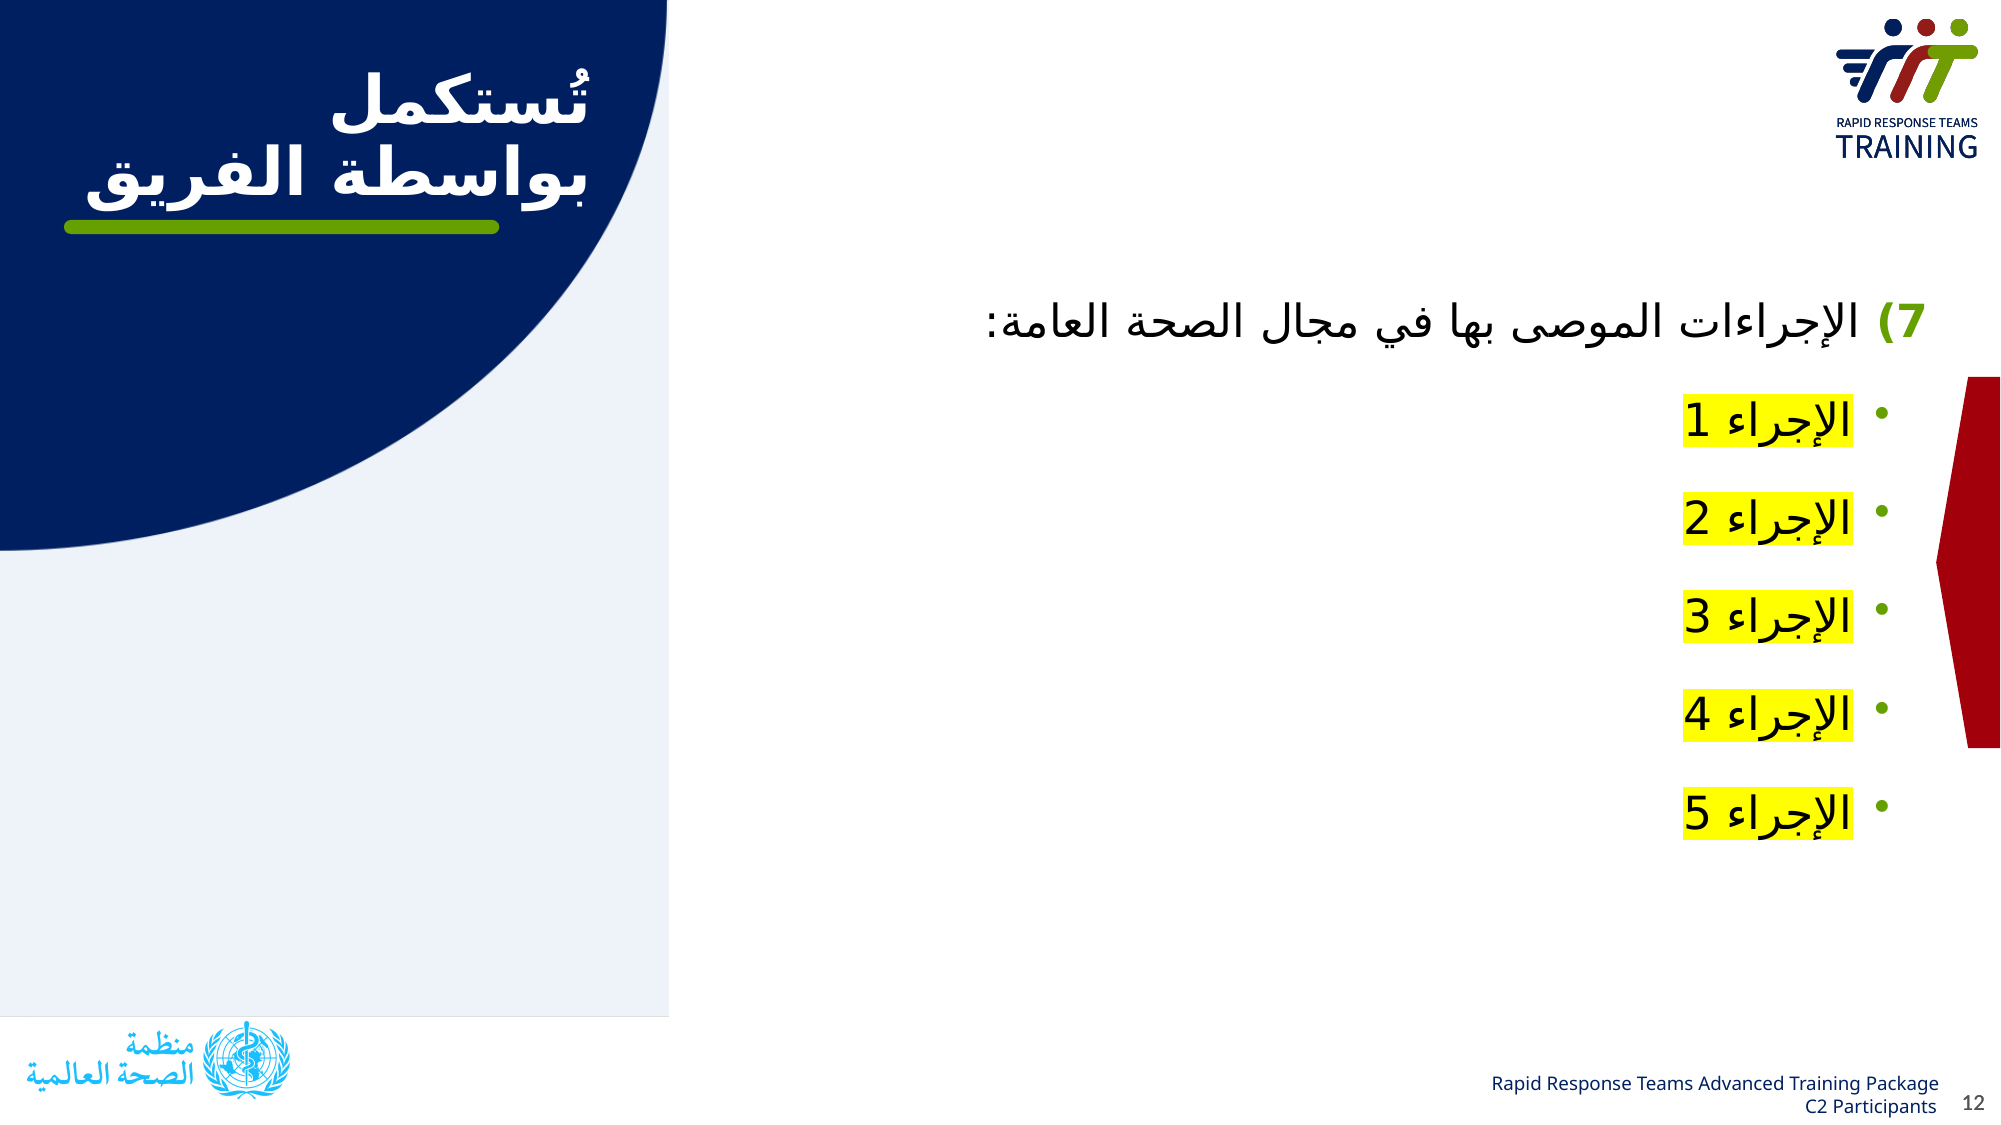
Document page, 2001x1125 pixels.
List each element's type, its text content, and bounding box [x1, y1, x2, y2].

list 7) الإجراءات الموصى بها في مجال الصحة العامة: الإجراء 1 الإجراء 2 الإجراء 3 الإجراء 4 الإجراء 5 [700, 137, 1937, 1049]
picture [1835, 19, 1978, 167]
title تُستكمل بواسطة الفريق [63, 0, 600, 298]
picture [27, 1021, 290, 1099]
picture [0, 0, 669, 1018]
